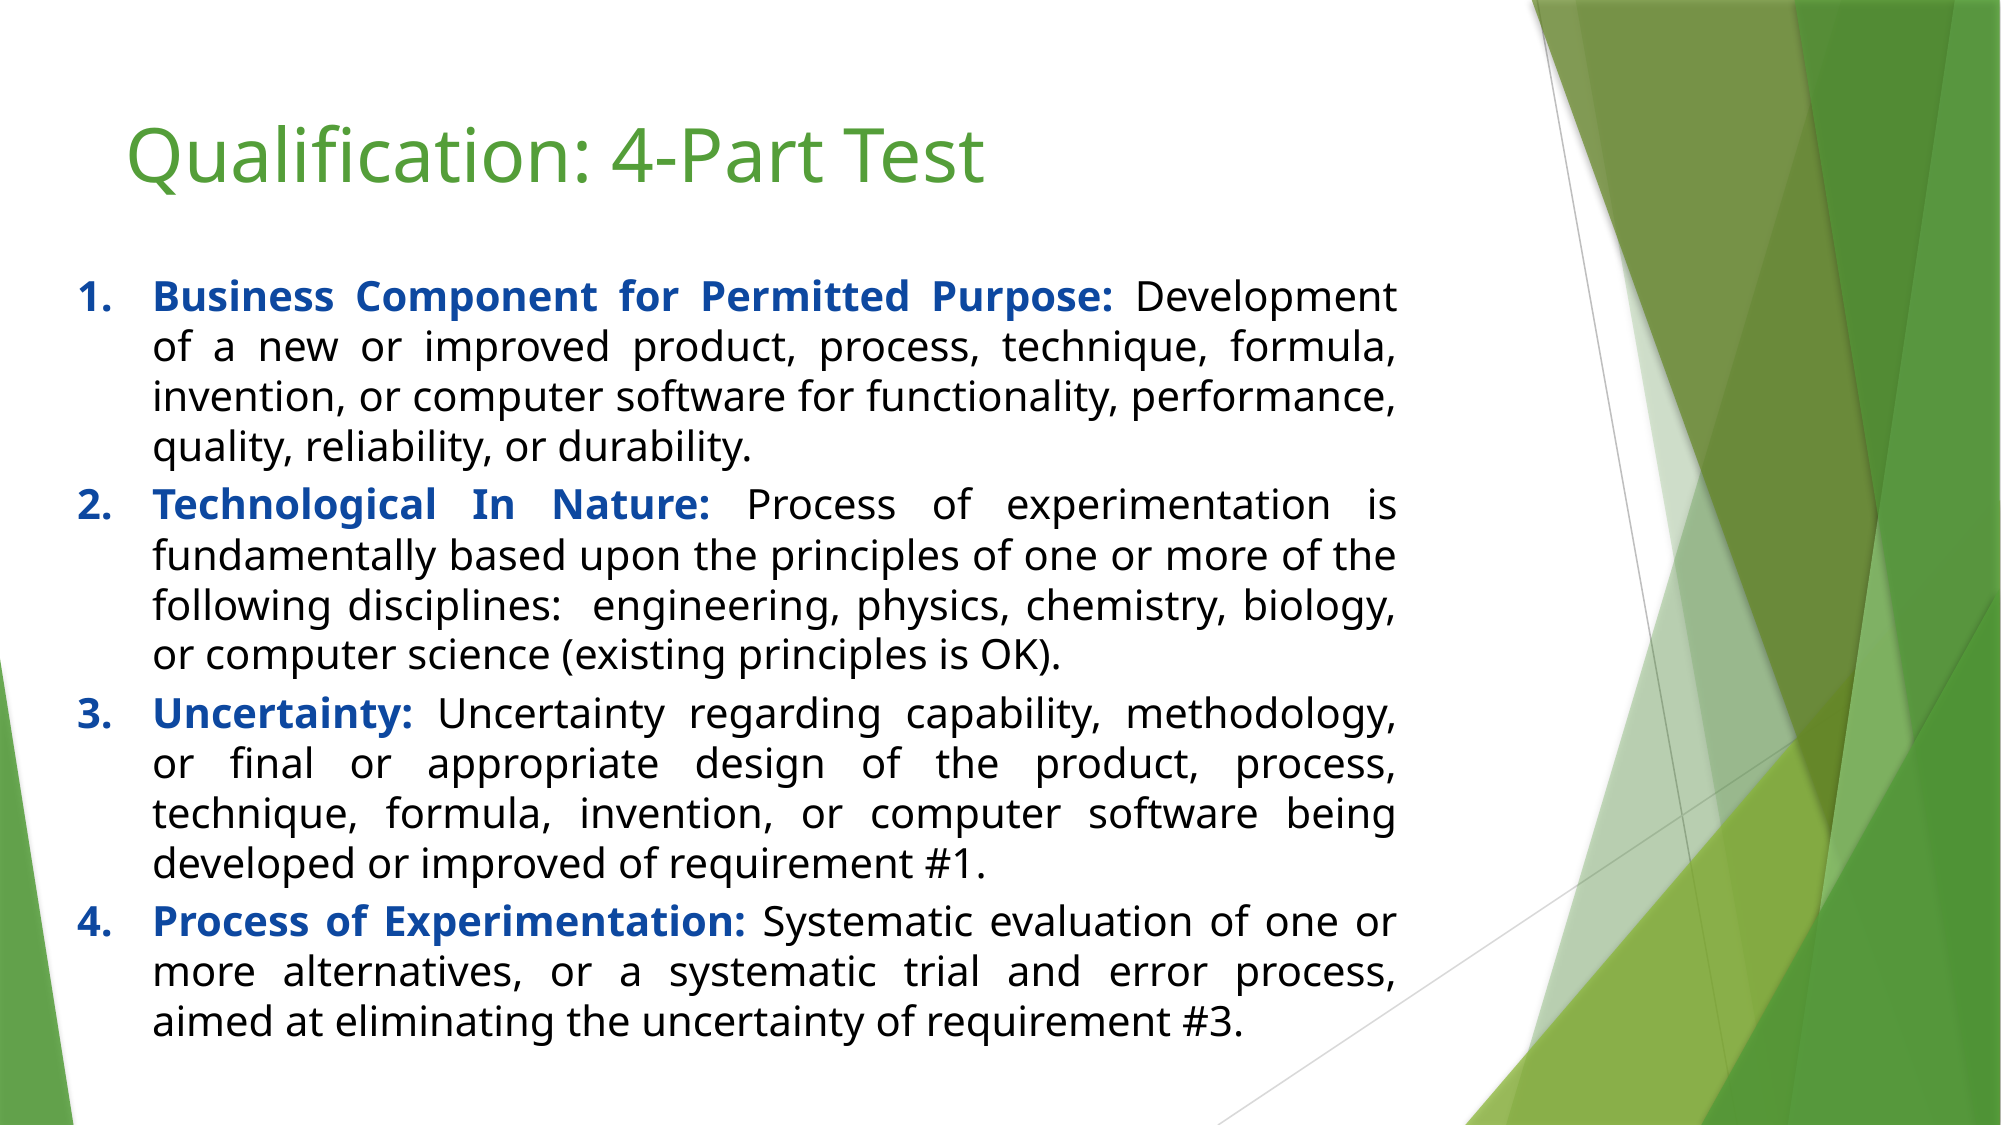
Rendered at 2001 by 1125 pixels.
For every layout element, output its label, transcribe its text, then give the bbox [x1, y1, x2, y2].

text_box [103, 0, 1397, 218]
text_box Qualification: 4-Part Test [111, 99, 1522, 317]
text_box Business Component for Permitted Purpose: Development of a new or improved product, process, technique, formula, invention, or computer software for functionality, performance, quality, reliability, or durability. Technological In Nature: Process of experimentation is fundamentally based upon the principles of one or more of the following disciplines: engineering, physics, chemistry, biology, or computer science (existing principles is OK). Uncertainty: Uncertainty regarding capability, methodology, or final or appropriate design of the product, process, technique, formula, invention, or computer software being developed or improved of requirement #1. Process of Experimentation: Systematic evaluation of one or more alternatives, or a systematic trial and error process, aimed at eliminating the uncertainty of requirement #3. [62, 262, 1413, 799]
